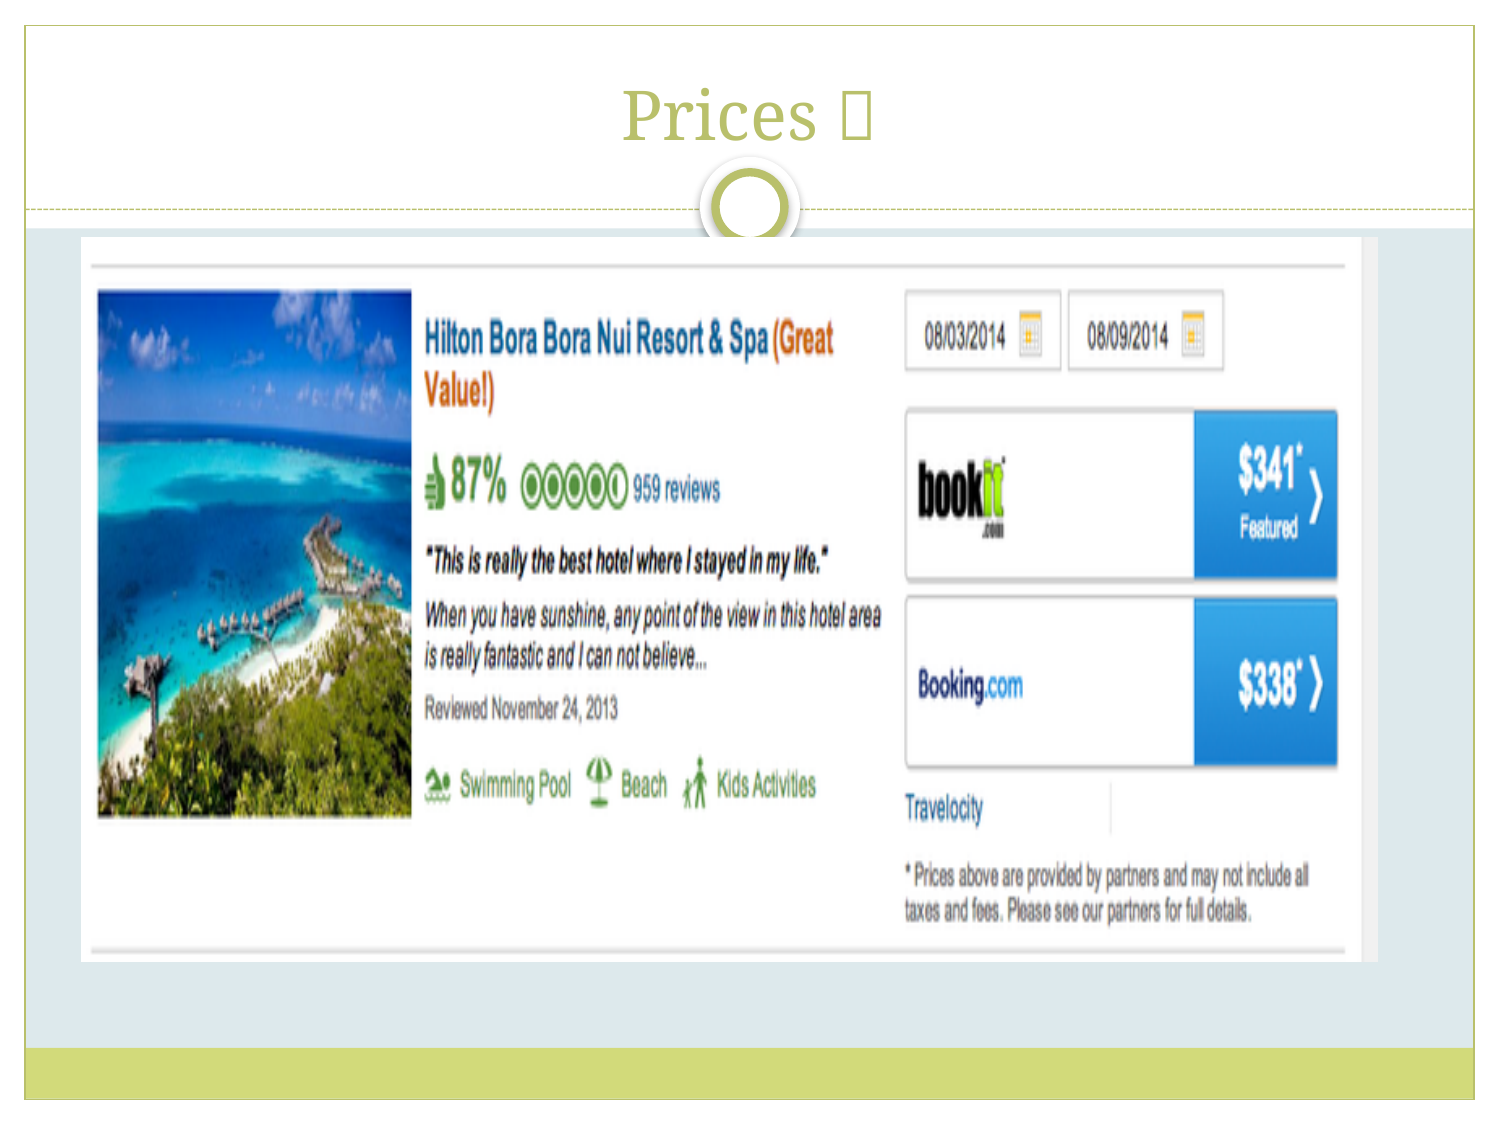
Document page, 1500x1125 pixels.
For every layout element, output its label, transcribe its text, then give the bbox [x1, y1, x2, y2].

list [37, 237, 1500, 976]
title Prices  [49, 37, 1450, 162]
